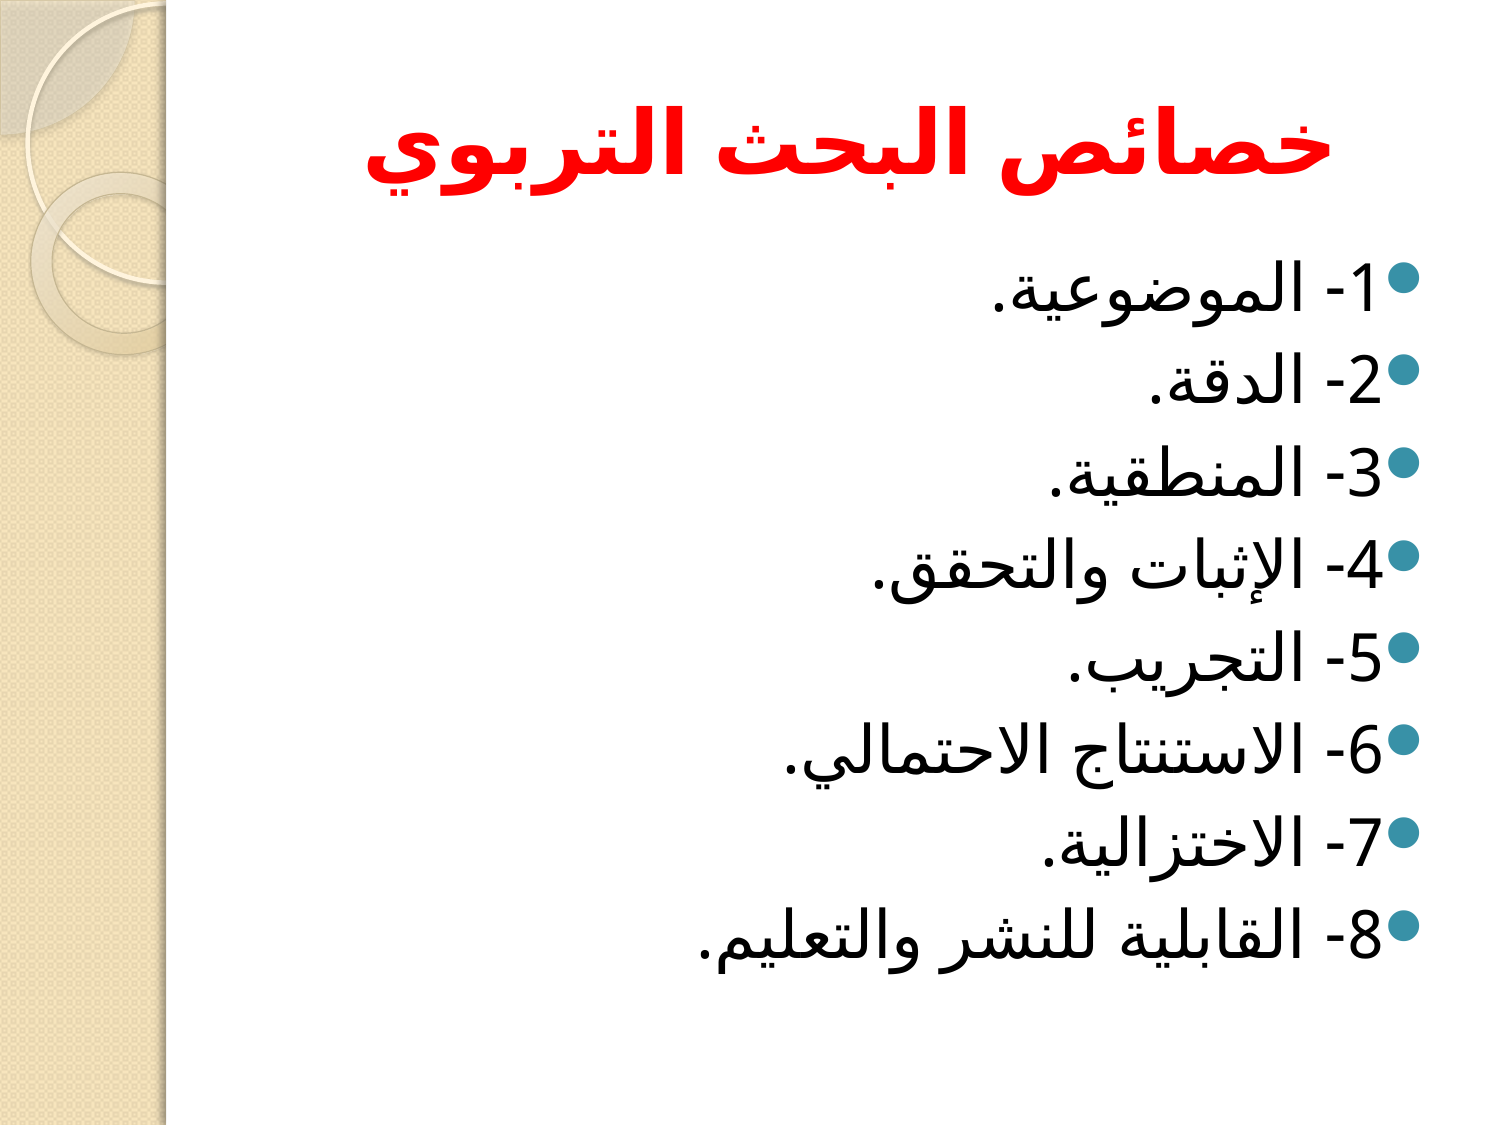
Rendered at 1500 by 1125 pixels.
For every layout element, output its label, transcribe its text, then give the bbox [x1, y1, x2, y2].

list 1- الموضوعية. 2- الدقة. 3- المنطقية. 4- الإثبات والتحقق. 5- التجريب. 6- الاستنتاج الاحتمالي. 7- الاختزالية. 8- القابلية للنشر والتعليم. [235, 237, 1466, 1025]
title خصائص البحث التربوي [235, 45, 1466, 233]
